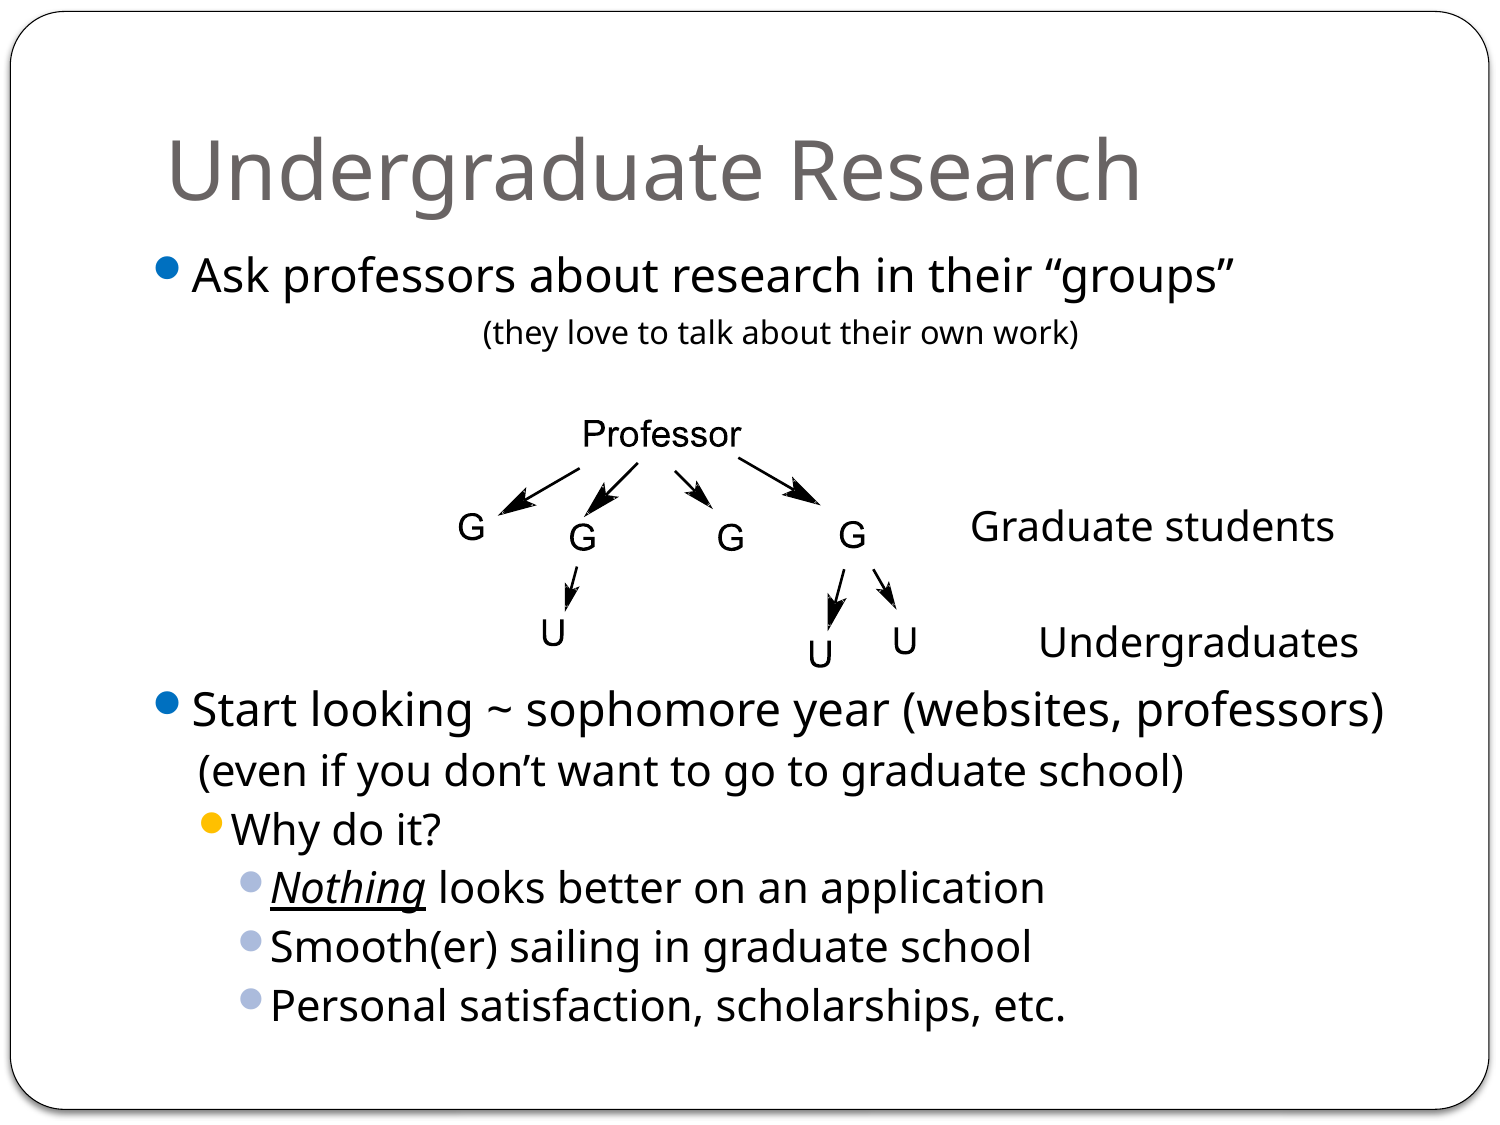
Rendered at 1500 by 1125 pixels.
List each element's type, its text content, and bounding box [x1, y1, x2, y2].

title Undergraduate Research [149, 44, 1426, 233]
text_box Undergraduates [1023, 608, 1375, 674]
text_box Graduate students [955, 491, 1351, 557]
list Ask professors about research in their “groups” (they love to talk about their own work) Start looking ~ sophomore year (websites, professors) (even if you don’t want to go to graduate school) Why do it? Nothing looks better on an application Smooth(er) sailing in graduate school Personal satisfaction, scholarships, etc. [137, 237, 1426, 1088]
picture [449, 412, 925, 676]
